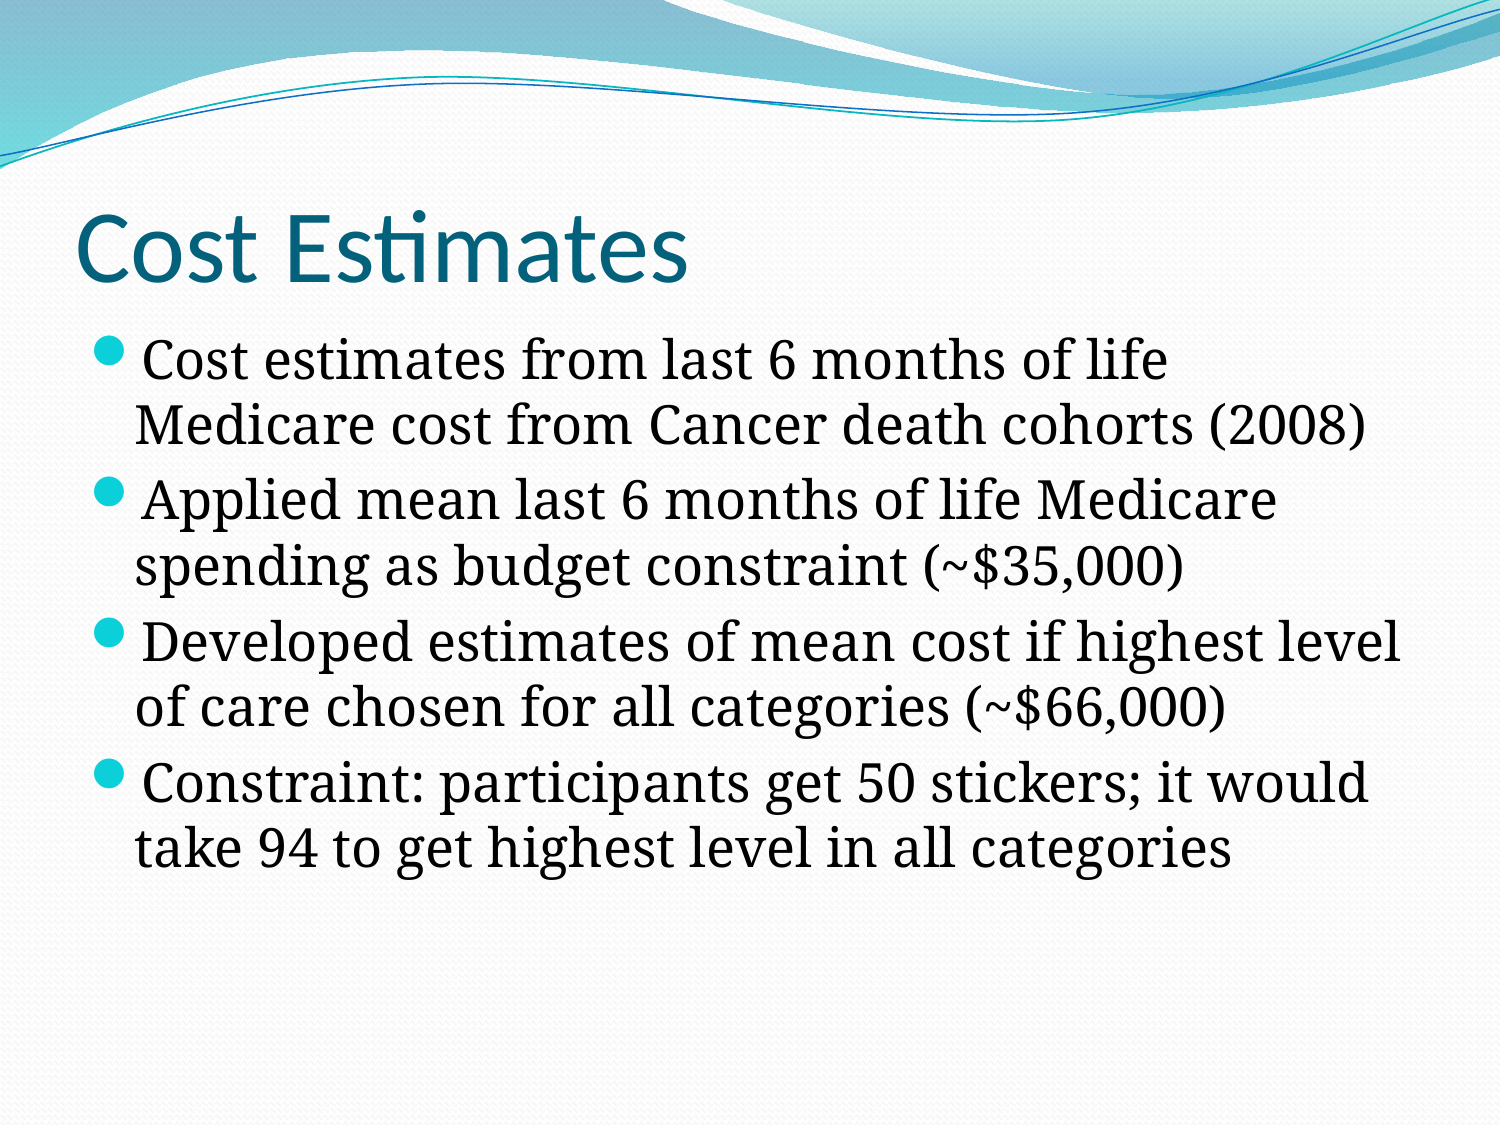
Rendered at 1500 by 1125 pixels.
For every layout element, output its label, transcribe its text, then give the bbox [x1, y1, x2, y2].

title Cost Estimates [75, 115, 1425, 303]
list Cost estimates from last 6 months of life Medicare cost from Cancer death cohorts (2008) Applied mean last 6 months of life Medicare spending as budget constraint (~$35,000) Developed estimates of mean cost if highest level of care chosen for all categories (~$66,000) Constraint: participants get 50 stickers; it would take 94 to get highest level in all categories [75, 317, 1425, 1038]
